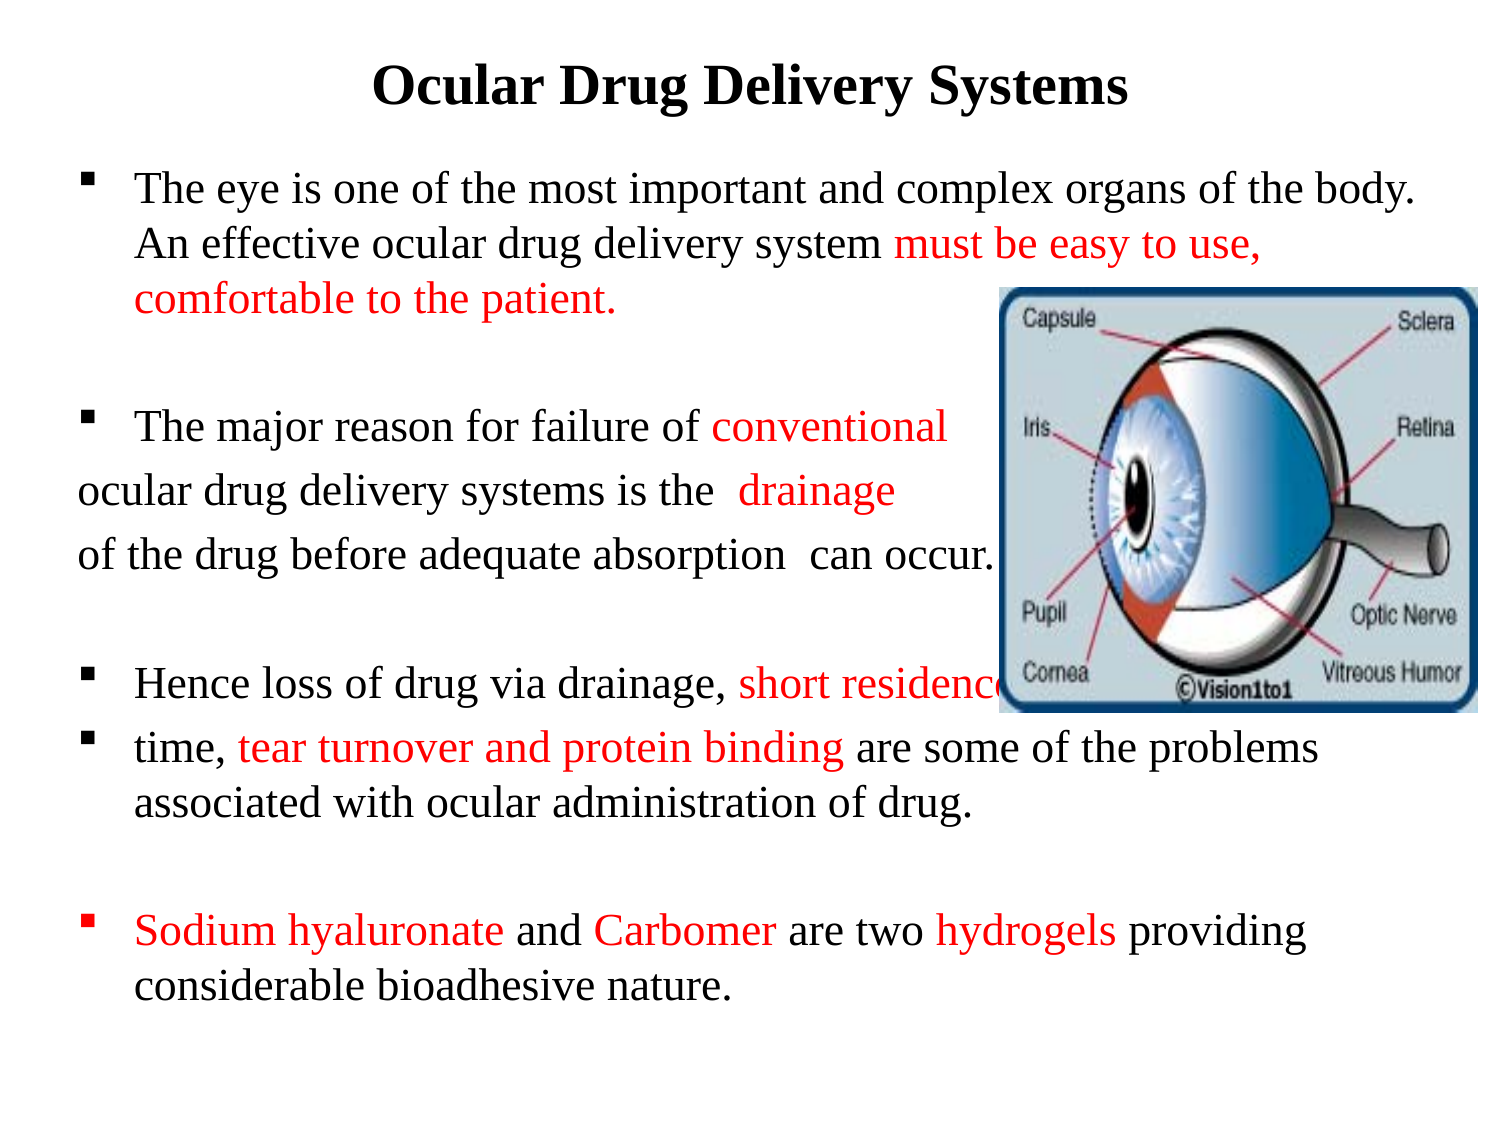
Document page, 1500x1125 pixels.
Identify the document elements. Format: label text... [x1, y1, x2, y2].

picture [999, 287, 1478, 713]
title Ocular Drug Delivery Systems [37, 37, 1463, 125]
subtitle The eye is one of the most important and complex organs of the body. An effective ocular drug delivery system must be easy to use, comfortable to the patient. The major reason for failure of conventional ocular drug delivery systems is the drainage of the drug before adequate absorption can occur. Hence loss of drug via drainage, short residence time, tear turnover and protein binding are some of the problems associated with ocular administration of drug. Sodium hyaluronate and Carbomer are two hydrogels providing considerable bioadhesive nature. [62, 149, 1450, 1063]
